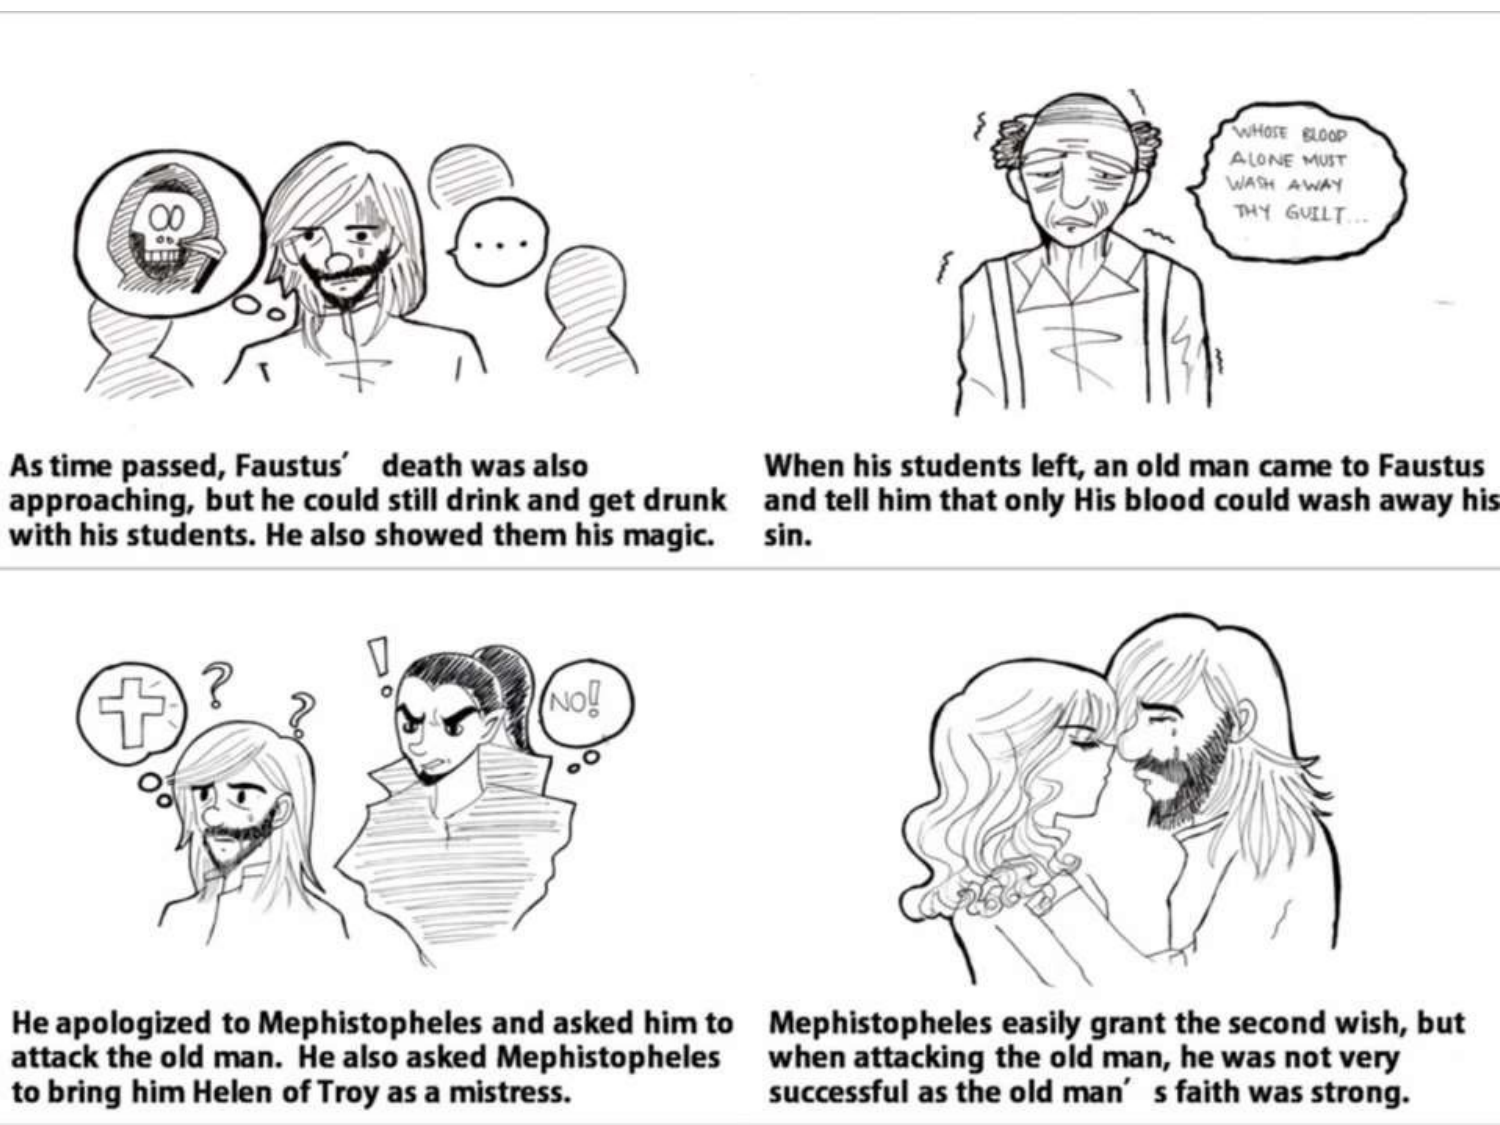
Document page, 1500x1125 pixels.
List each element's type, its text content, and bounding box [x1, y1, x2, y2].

text_box [0, 11, 1500, 1125]
slide_number 10 [1080, 1046, 1425, 1103]
